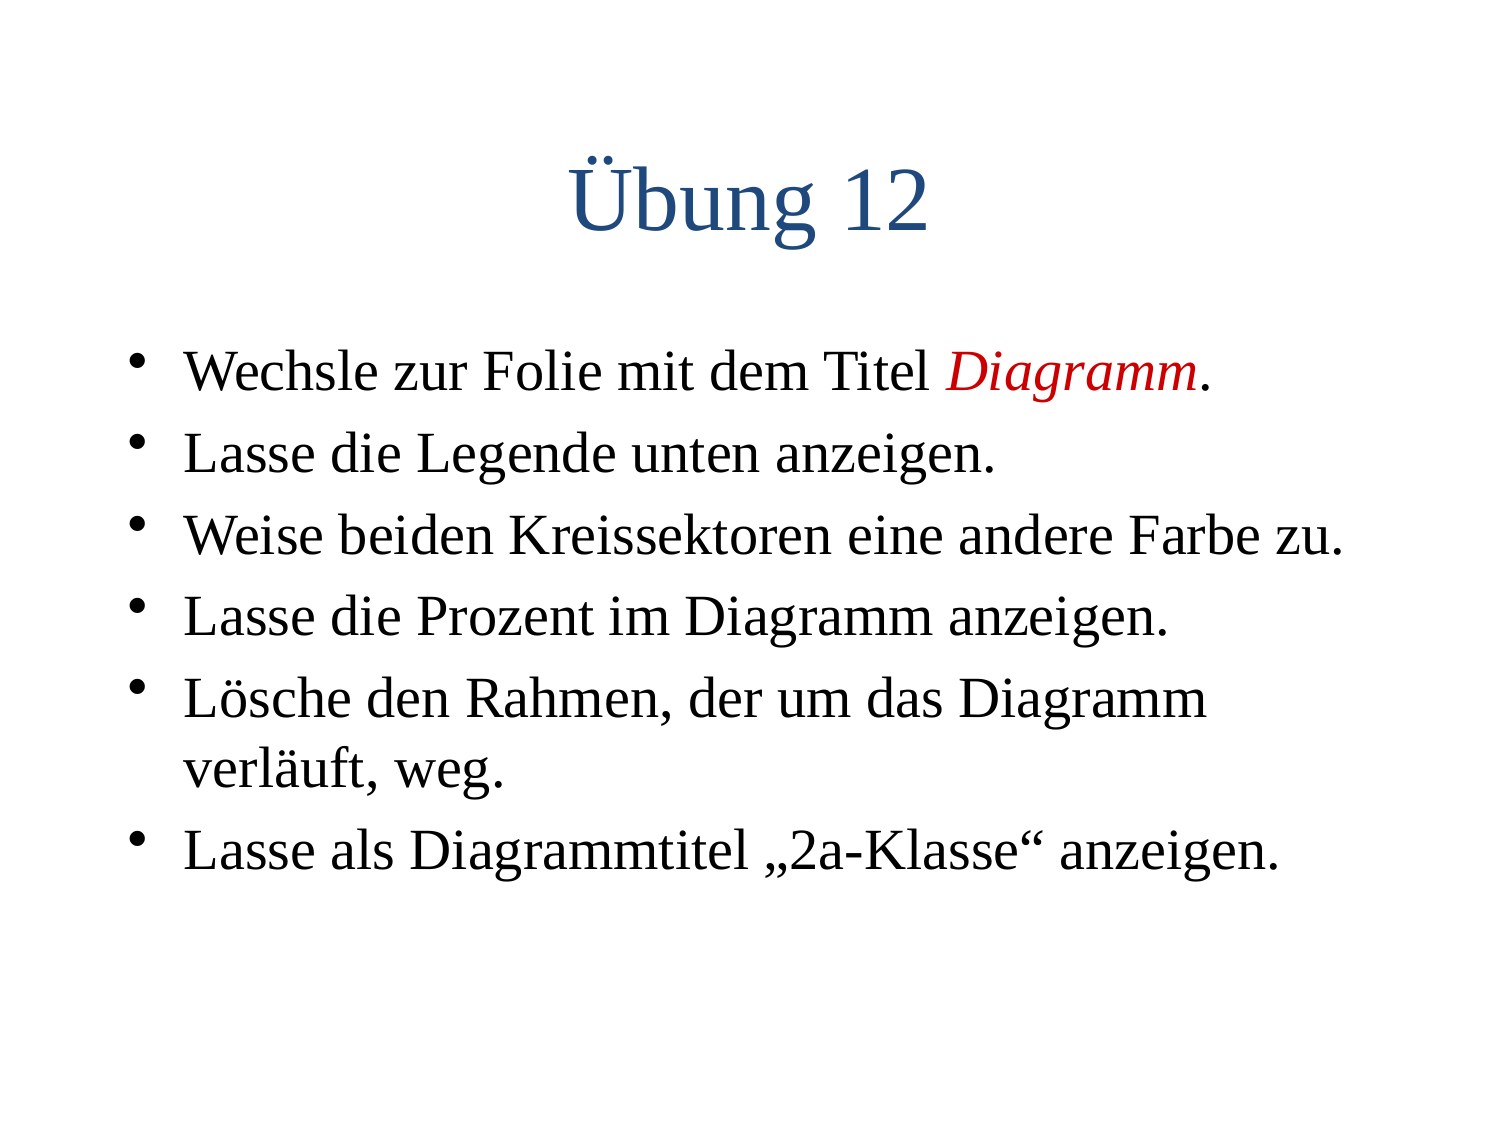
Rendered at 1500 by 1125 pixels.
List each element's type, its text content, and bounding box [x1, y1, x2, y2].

title Übung 12 [112, 99, 1388, 288]
list Wechsle zur Folie mit dem Titel Diagramm. Lasse die Legende unten anzeigen. Weise beiden Kreissektoren eine andere Farbe zu. Lasse die Prozent im Diagramm anzeigen. Lösche den Rahmen, der um das Diagramm verläuft, weg. Lasse als Diagrammtitel „2a-Klasse“ anzeigen. [112, 324, 1388, 1001]
